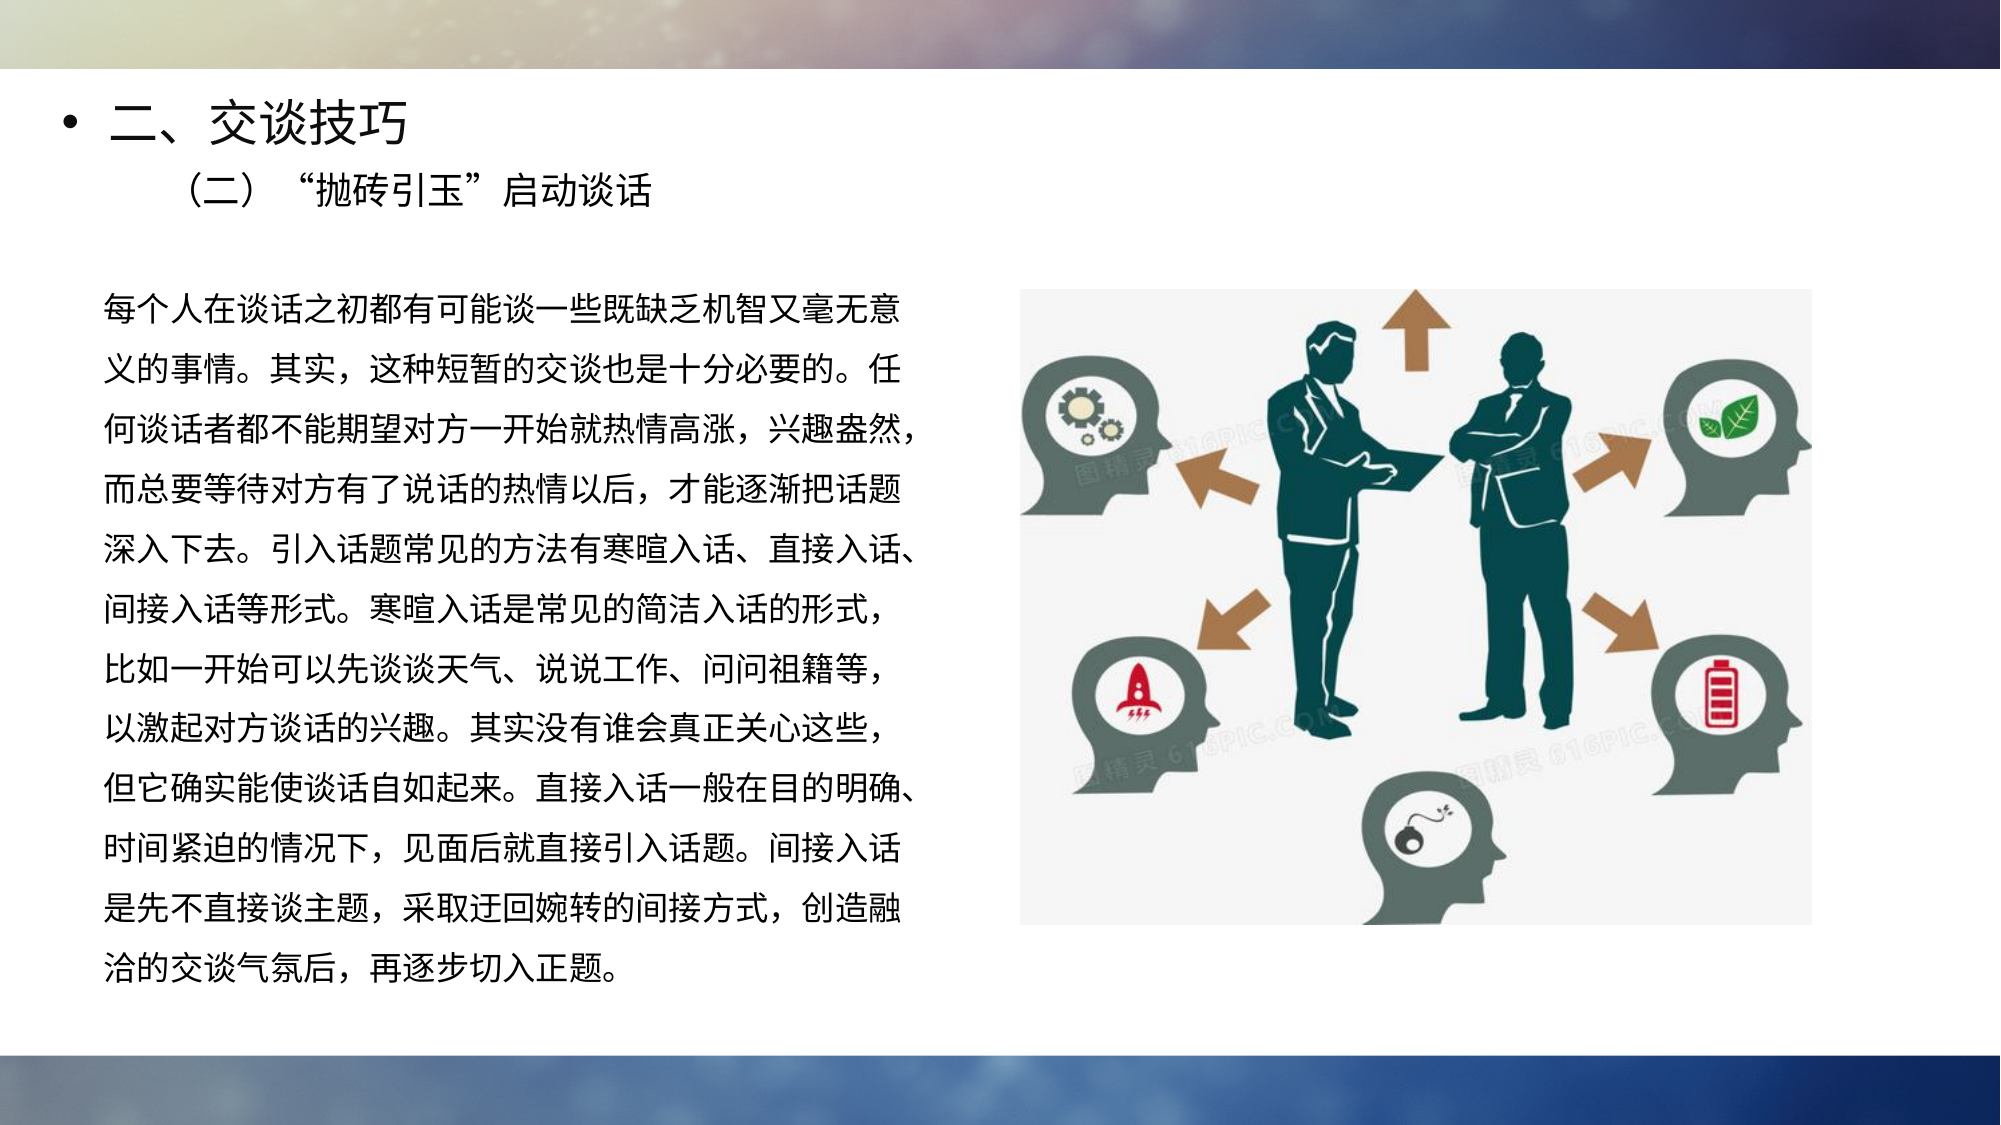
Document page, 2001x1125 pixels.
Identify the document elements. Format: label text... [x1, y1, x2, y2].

text_box 二、交谈技巧 [46, 84, 1047, 160]
picture [0, 1056, 2000, 1125]
picture [0, 0, 2000, 69]
picture [1020, 289, 1812, 925]
text_box 每个人在谈话之初都有可能谈一些既缺乏机智又毫无意义的事情。其实，这种短暂的交谈也是十分必要的。任何谈话者都不能期望对方一开始就热情高涨，兴趣盎然，而总要等待对方有了说话的热情以后，才能逐渐把话题深入下去。引入话题常见的方法有寒暄入话、直接入话、间接入话等形式。寒暄入话是常见的简洁入话的形式，比如一开始可以先谈谈天气、说说工作、问问祖籍等，以激起对方谈话的兴趣。其实没有谁会真正关心这些，但它确实能使谈话自如起来。直接入话一般在目的明确、时间紧迫的情况下，见面后就直接引入话题。间接入话是先不直接谈主题，采取迂回婉转的间接方式，创造融洽的交谈气氛后，再逐步切入正题。 [88, 261, 930, 995]
text_box （二）“抛砖引玉”启动谈话 [150, 159, 668, 220]
